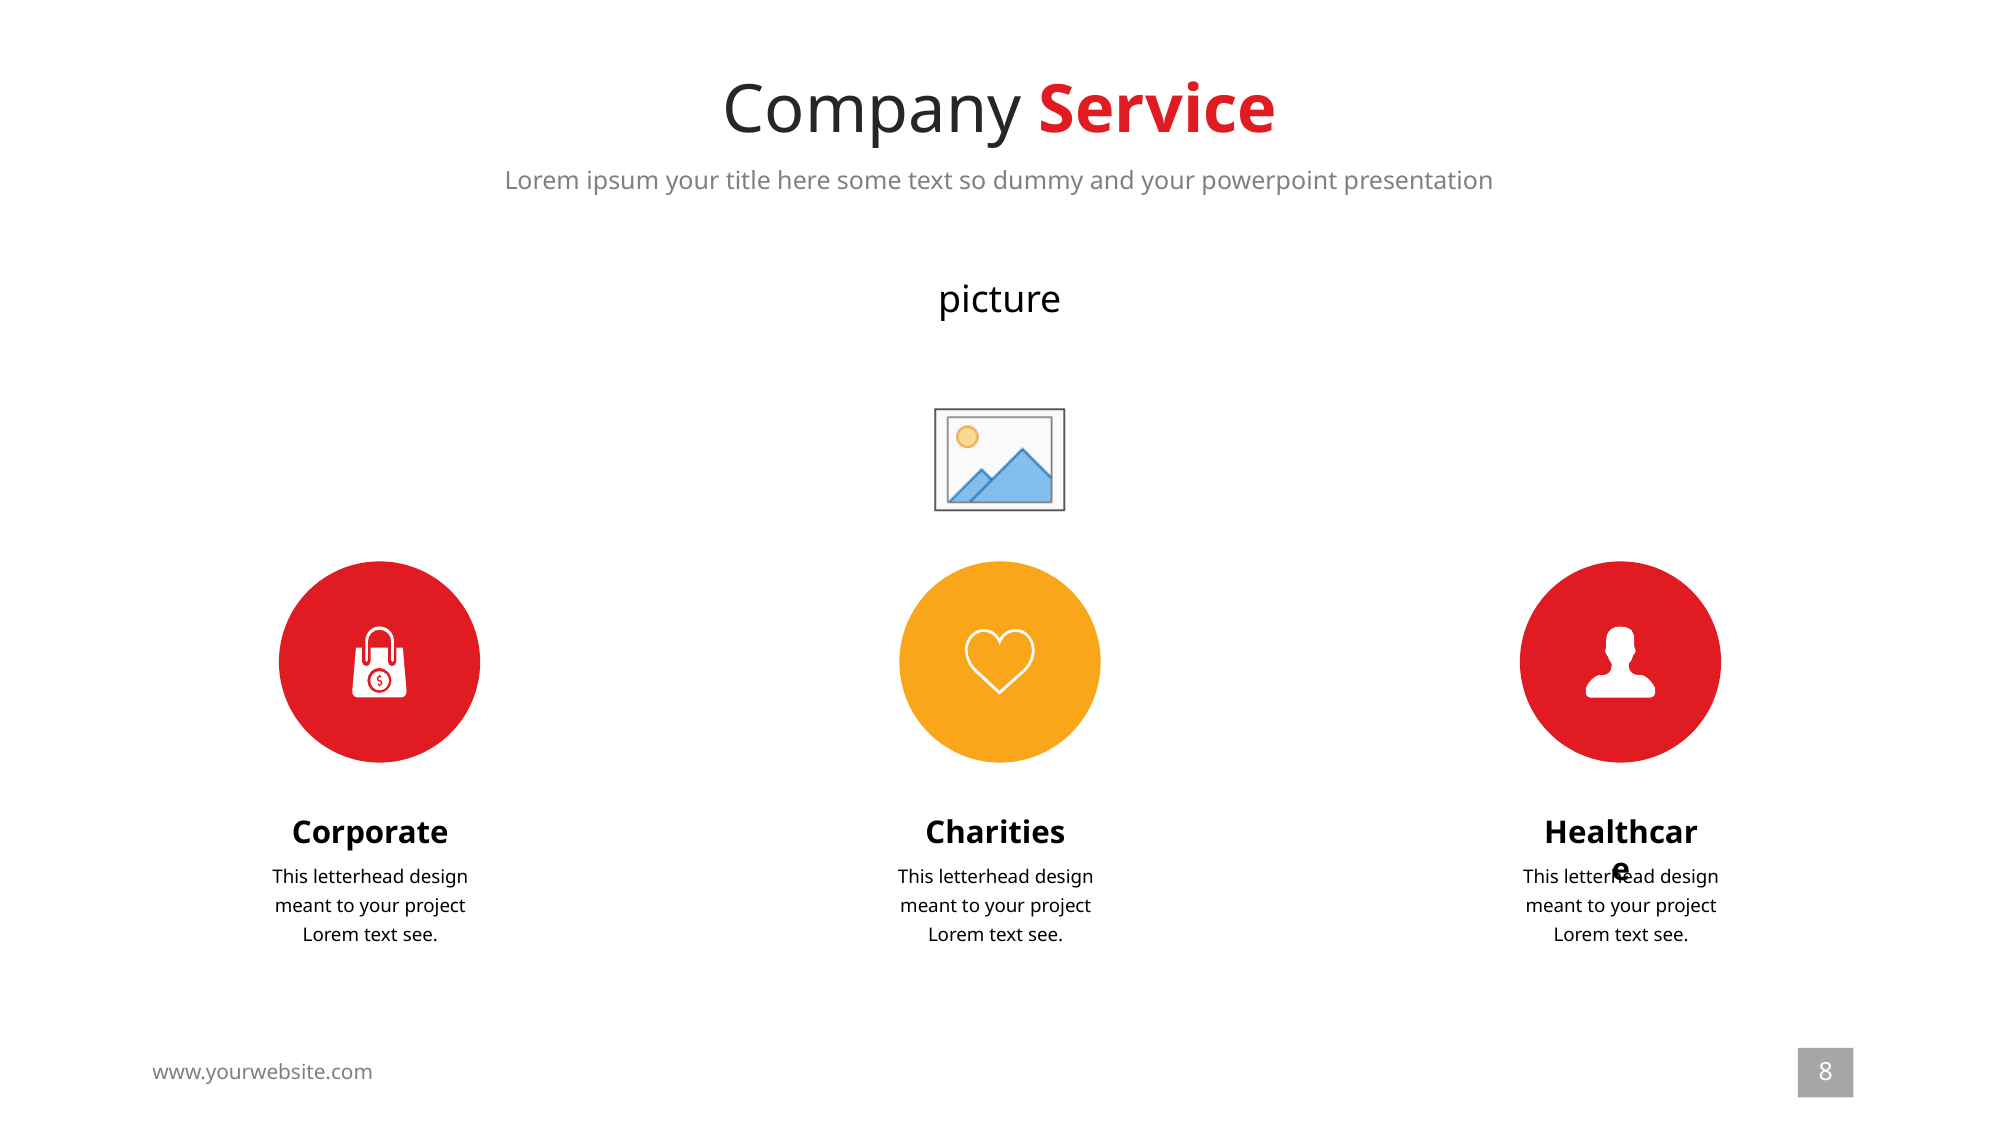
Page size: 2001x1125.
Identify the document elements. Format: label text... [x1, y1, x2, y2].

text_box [880, 654, 1120, 782]
list Lorem ipsum your title here some text so dummy and your powerpoint presentation [137, 160, 1863, 207]
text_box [250, 804, 490, 954]
slide_number 8 [1788, 1042, 1863, 1103]
picture [0, 267, 2000, 654]
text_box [1500, 654, 1741, 782]
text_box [876, 804, 1116, 954]
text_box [259, 654, 500, 782]
footer www.yourwebsite.com [137, 1042, 415, 1103]
title Company Service [137, 55, 1863, 160]
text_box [1501, 804, 1741, 954]
